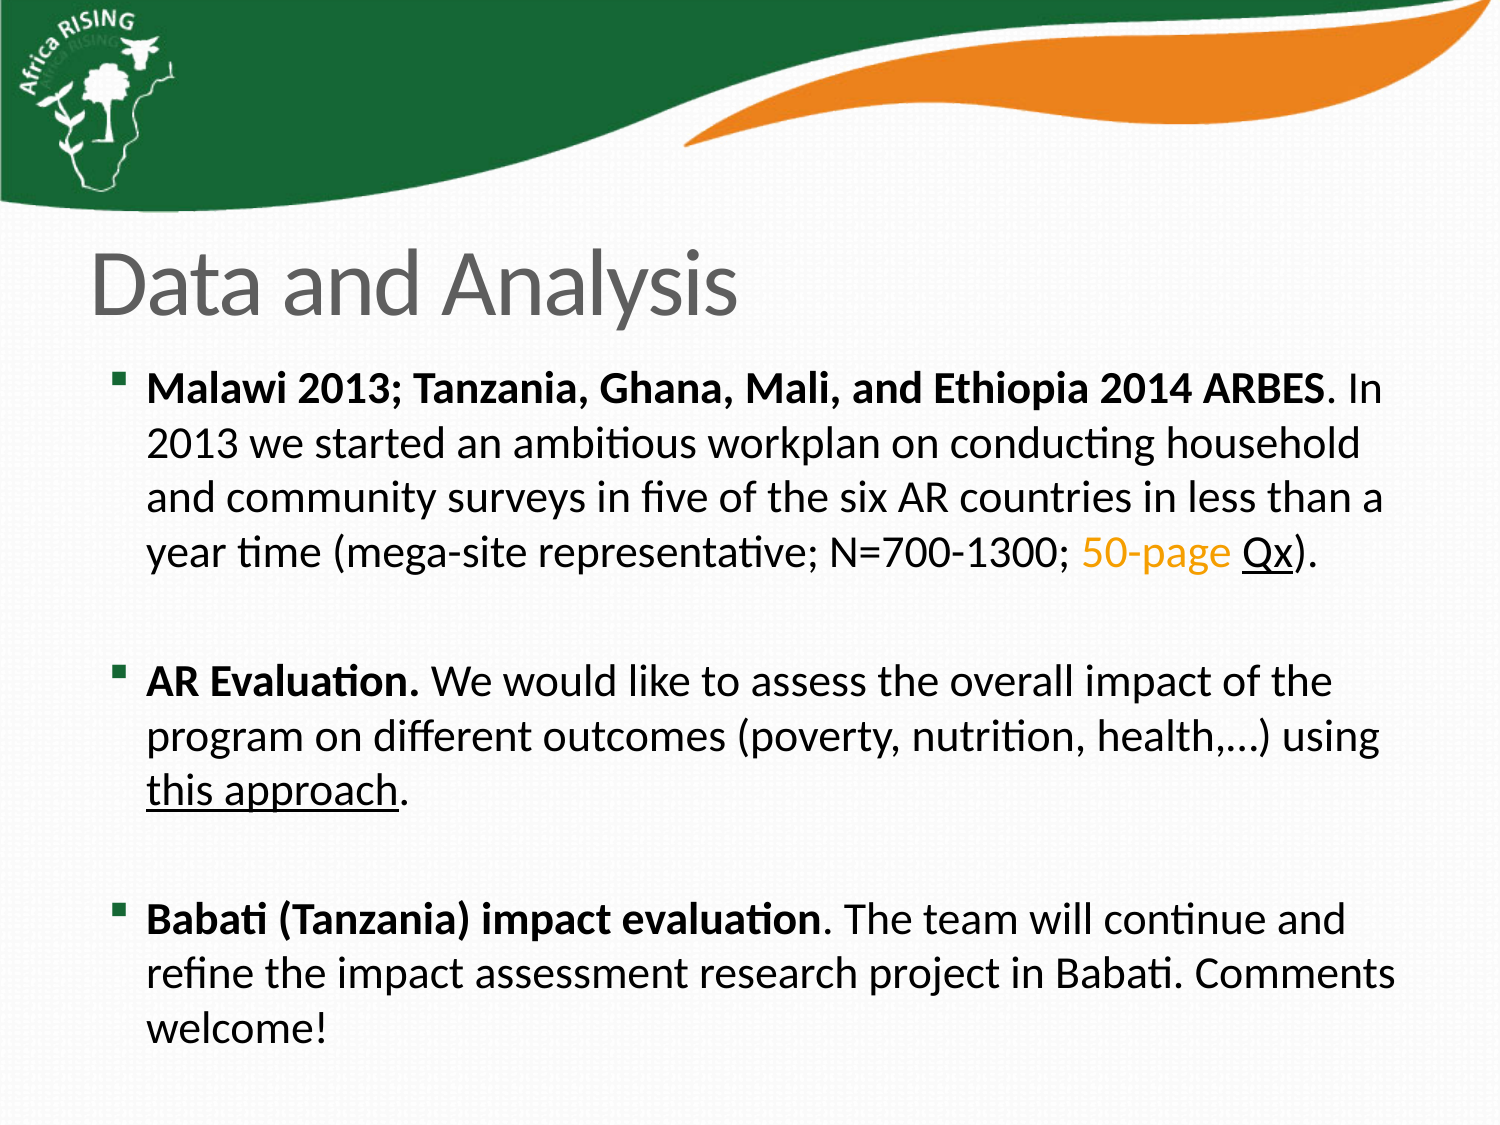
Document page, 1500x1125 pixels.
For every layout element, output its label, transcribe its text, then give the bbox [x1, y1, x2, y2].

list Malawi 2013; Tanzania, Ghana, Mali, and Ethiopia 2014 ARBES. In 2013 we started an ambitious workplan on conducting household and community surveys in five of the six AR countries in less than a year time (mega-site representative; N=700-1300; 50-page Qx). AR Evaluation. We would like to assess the overall impact of the program on different outcomes (poverty, nutrition, health,…) using this approach. Babati (Tanzania) impact evaluation. The team will continue and refine the impact assessment research project in Babati. Comments welcome! [75, 350, 1425, 1093]
title Data and Analysis [75, 212, 1369, 413]
picture [0, 0, 1500, 213]
